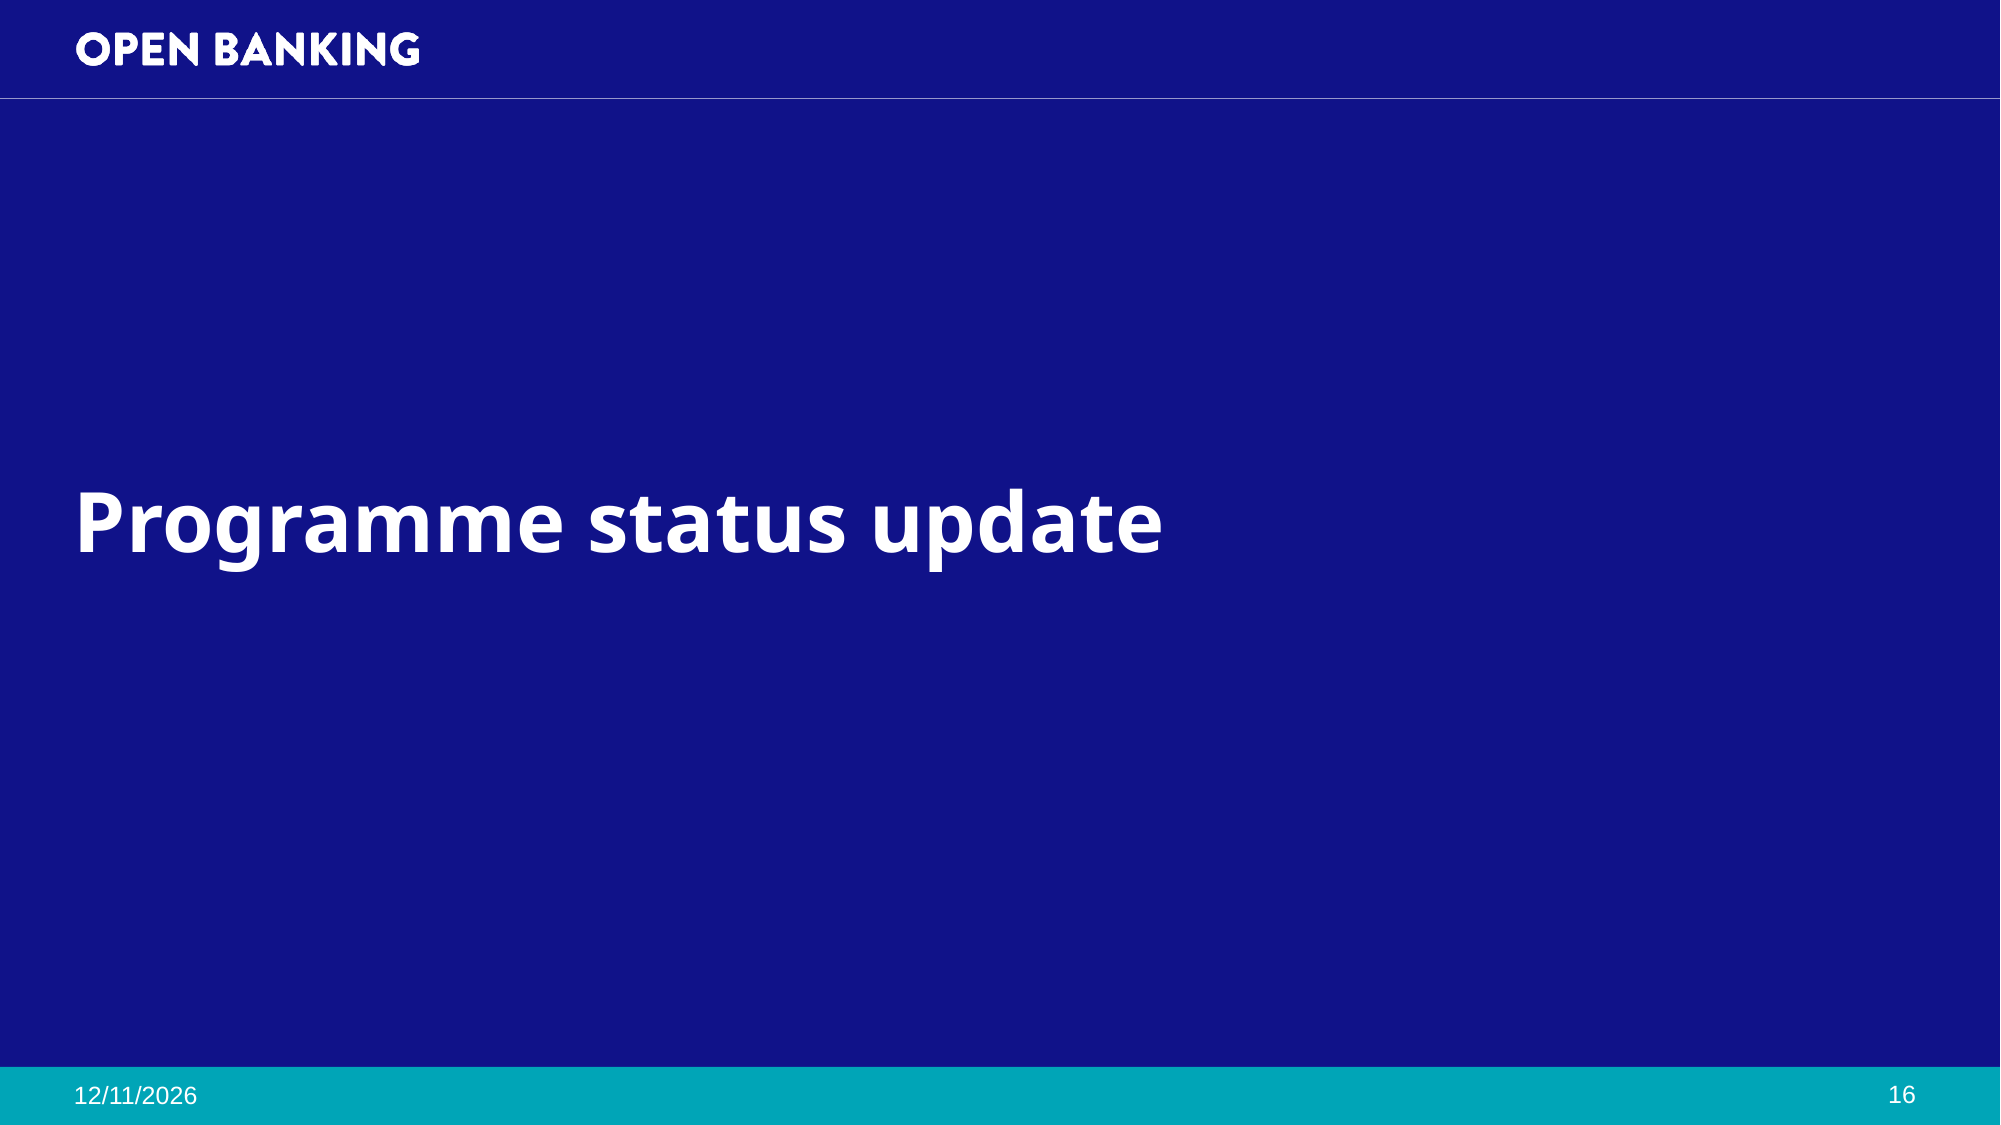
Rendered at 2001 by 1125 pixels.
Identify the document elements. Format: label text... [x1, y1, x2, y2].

footer [662, 1064, 1338, 1124]
picture [43, 0, 452, 99]
slide_number 16 [1412, 1064, 1932, 1124]
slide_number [59, 1065, 509, 1125]
title Programme status update [59, 105, 1750, 576]
